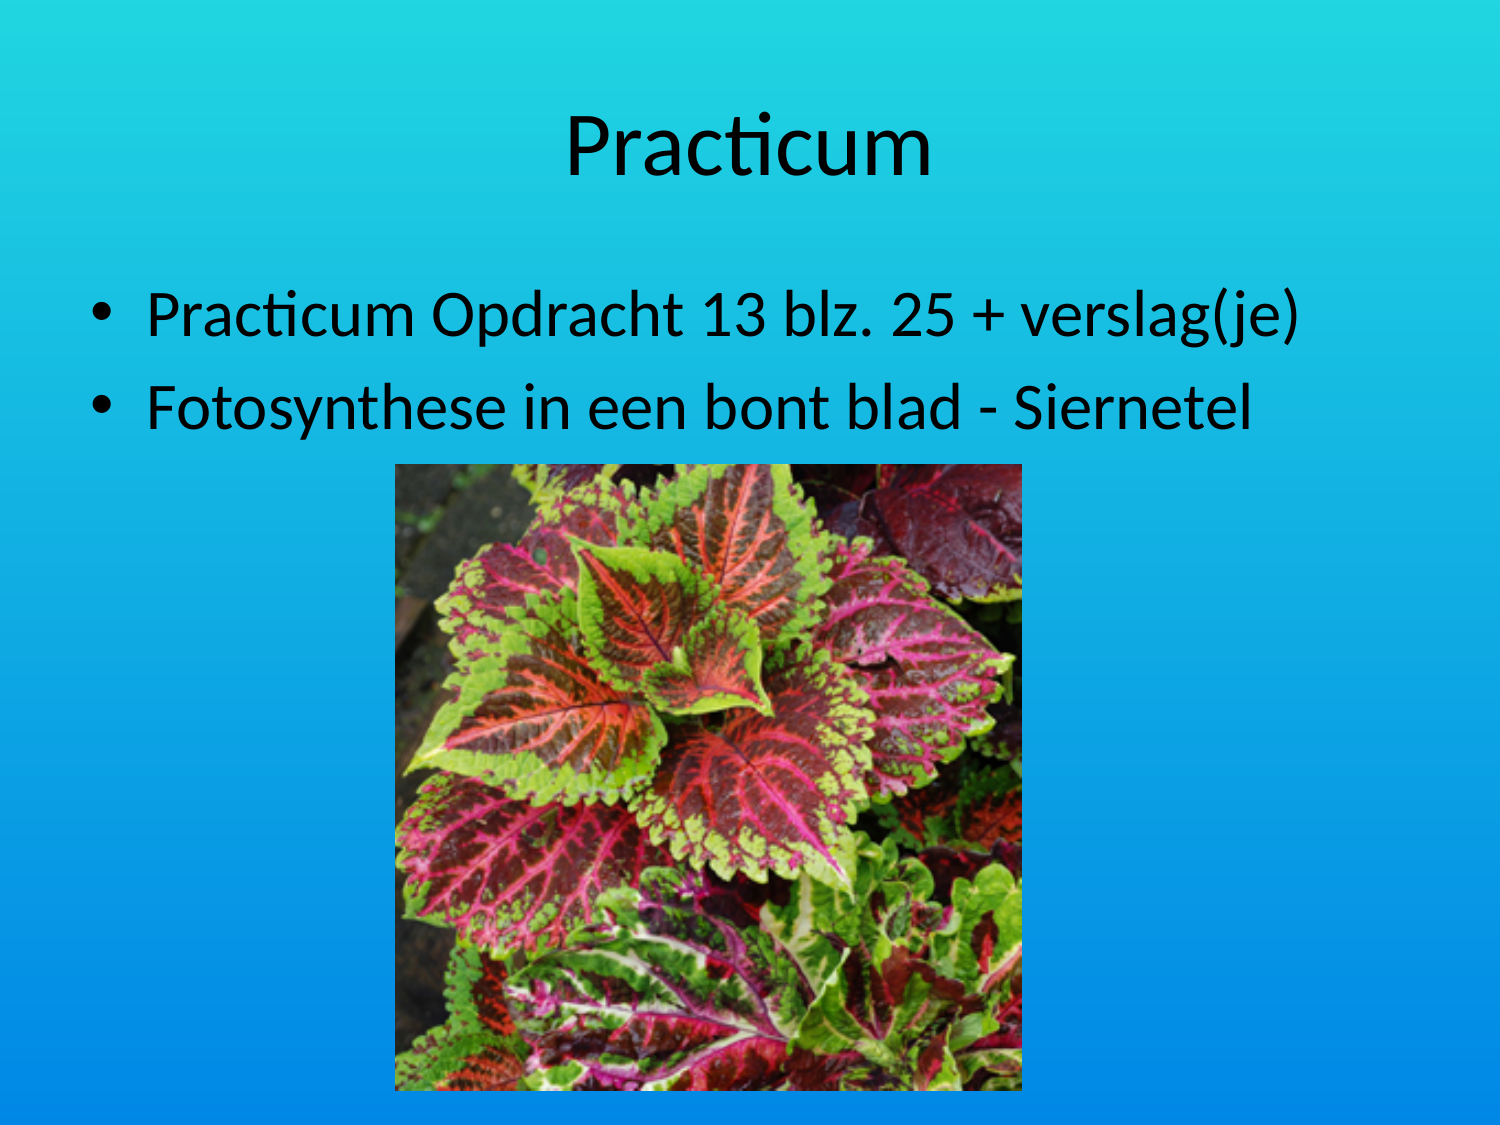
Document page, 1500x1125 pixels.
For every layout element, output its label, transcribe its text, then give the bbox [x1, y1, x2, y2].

list Practicum Opdracht 13 blz. 25 + verslag(je) Fotosynthese in een bont blad - Siernetel [75, 262, 1425, 1005]
title Practicum [75, 45, 1425, 233]
picture [395, 464, 1022, 1091]
